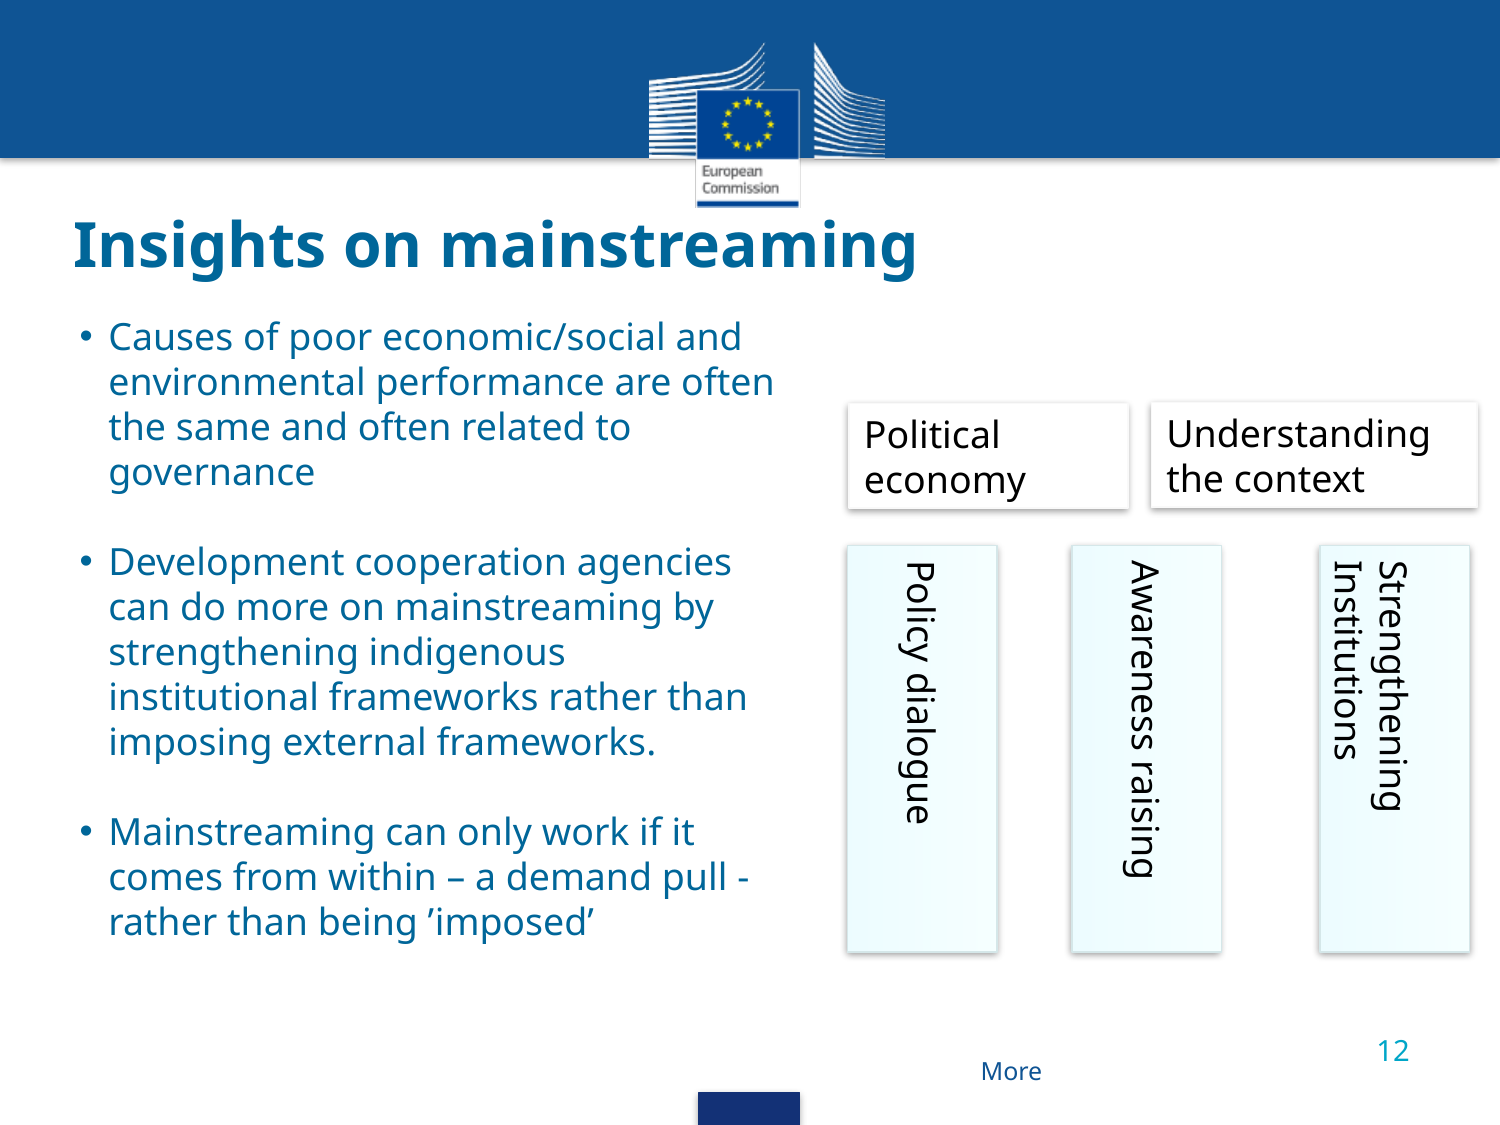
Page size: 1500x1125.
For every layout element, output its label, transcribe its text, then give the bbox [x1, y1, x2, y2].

text_box Understanding the context [1151, 402, 1478, 508]
slide_number 12 [1074, 1024, 1426, 1103]
picture [649, 42, 885, 197]
text_box Awareness raising [1071, 545, 1222, 953]
text_box More [965, 1048, 1064, 1093]
text_box Causes of poor economic/social and environmental performance are often the same and often related to governance Development cooperation agencies can do more on mainstreaming by strengthening indigenous institutional frameworks rather than imposing external frameworks. Mainstreaming can only work if it comes from within – a demand pull - rather than being ’imposed’ [64, 306, 798, 951]
text_box Insights on mainstreaming [0, 197, 1406, 288]
text_box Political economy [848, 403, 1129, 509]
text_box Strengthening Institutions [1319, 545, 1470, 953]
text_box Policy dialogue [847, 545, 998, 953]
